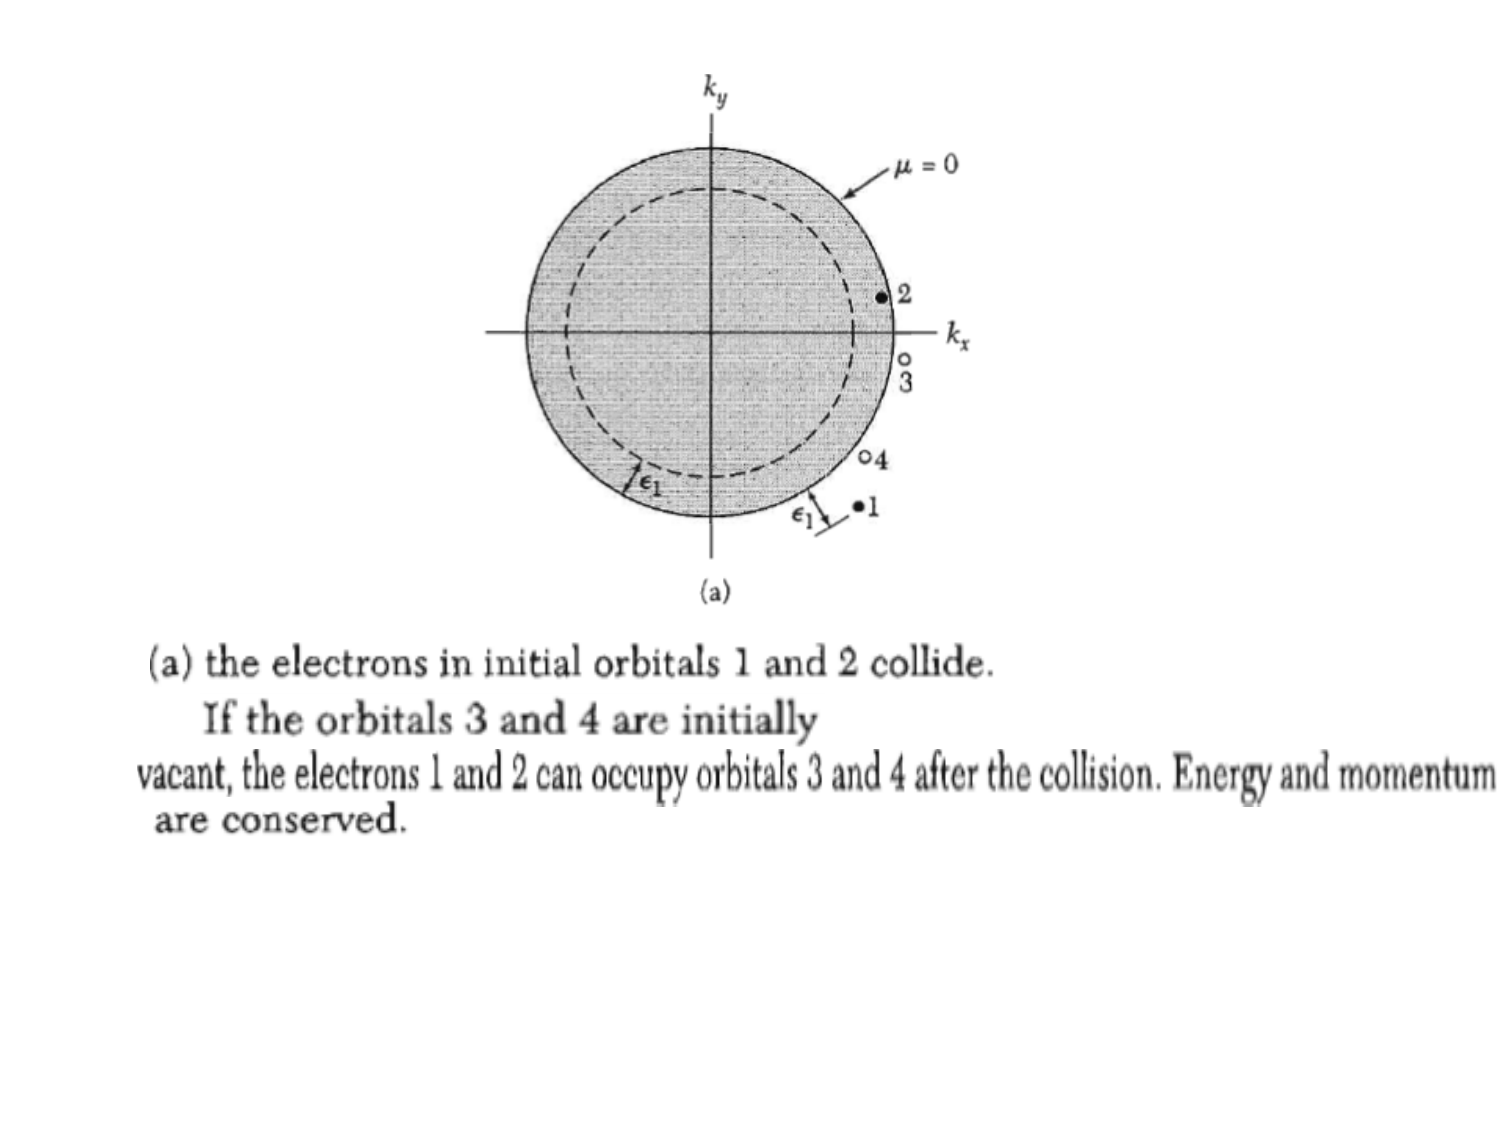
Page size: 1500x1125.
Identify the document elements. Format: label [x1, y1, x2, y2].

picture [462, 74, 993, 610]
picture [137, 632, 1500, 848]
